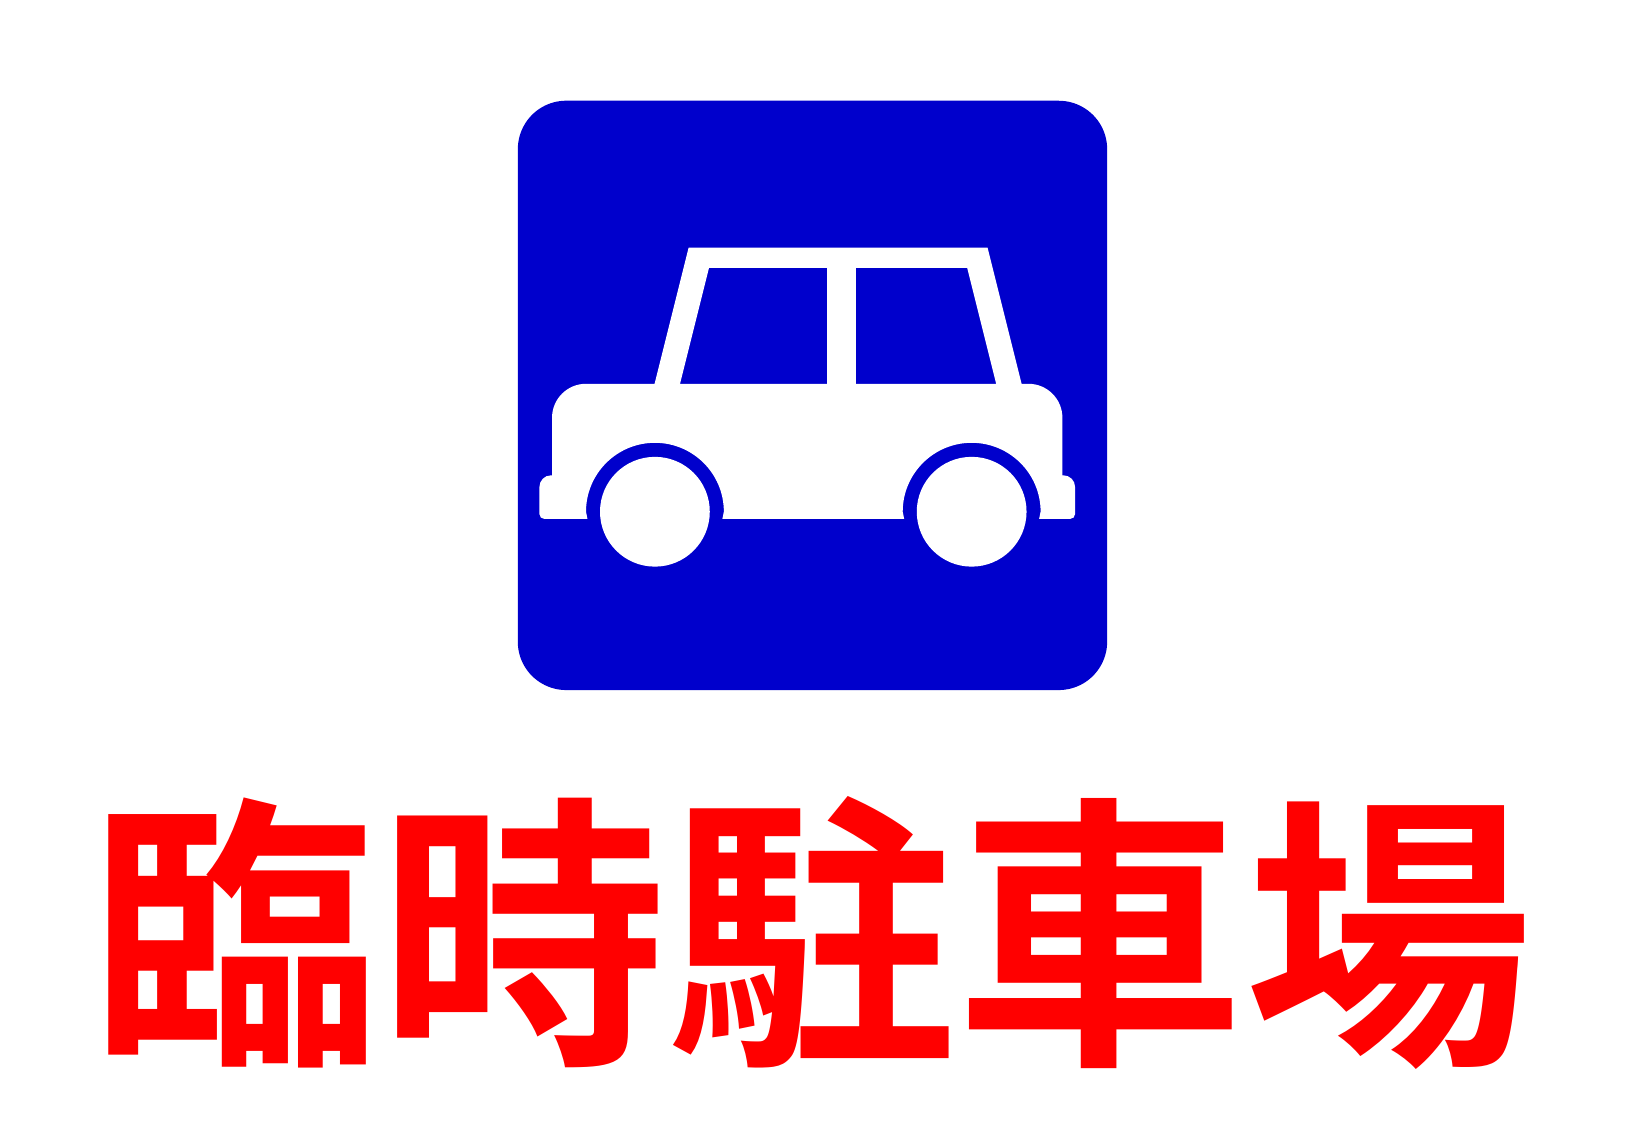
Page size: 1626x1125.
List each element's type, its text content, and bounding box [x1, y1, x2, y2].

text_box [517, 100, 1108, 691]
text_box 臨時駐車場 [0, 747, 1625, 1108]
